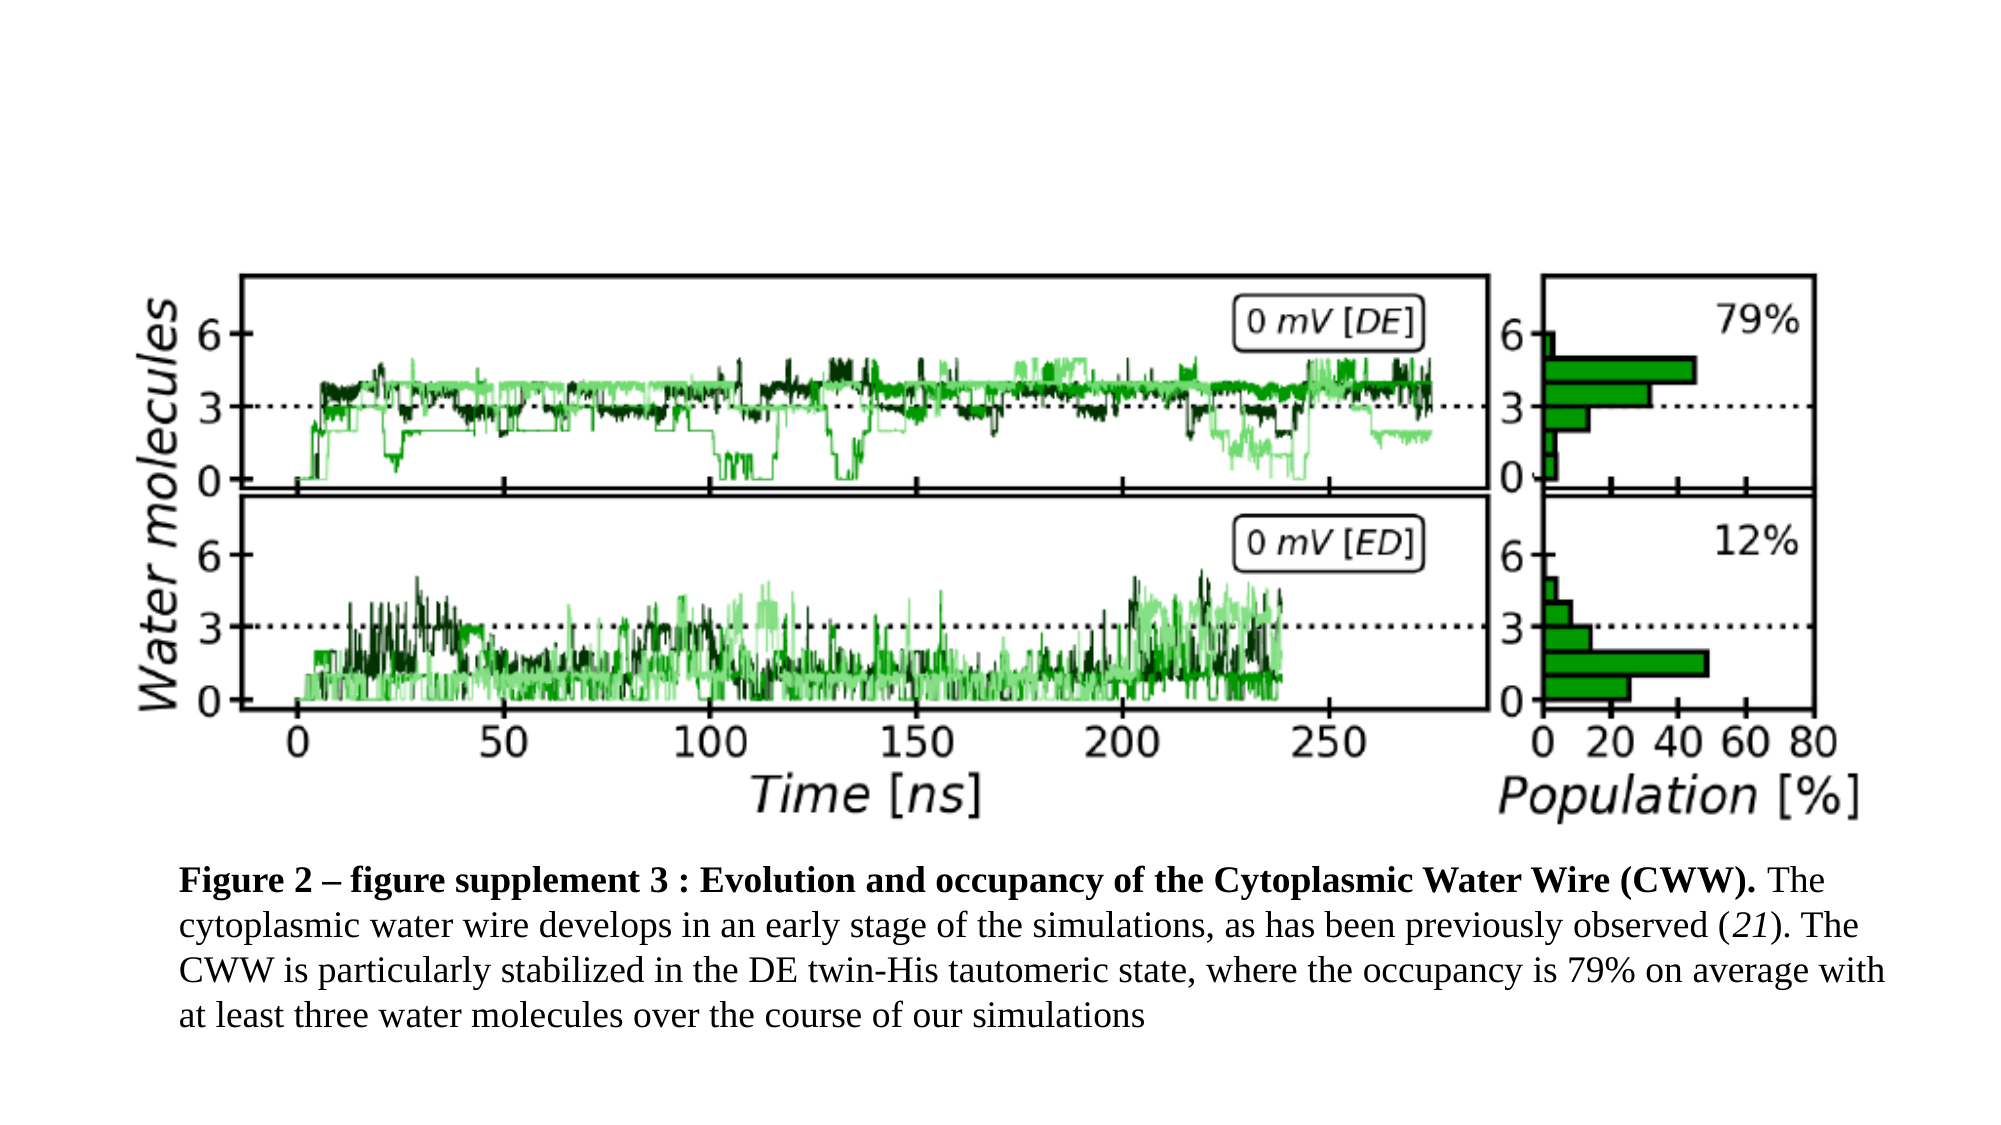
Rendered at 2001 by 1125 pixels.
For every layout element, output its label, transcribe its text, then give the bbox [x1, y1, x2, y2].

text_box Figure 2 – figure supplement 3 : Evolution and occupancy of the Cytoplasmic Water Wire (CWW). The cytoplasmic water wire develops in an early stage of the simulations, as has been previously observed (21). The CWW is particularly stabilized in the DE twin-His tautomeric state, where the occupancy is 79% on average with at least three water molecules over the course of our simulations [164, 847, 1919, 1043]
picture [123, 235, 1868, 848]
